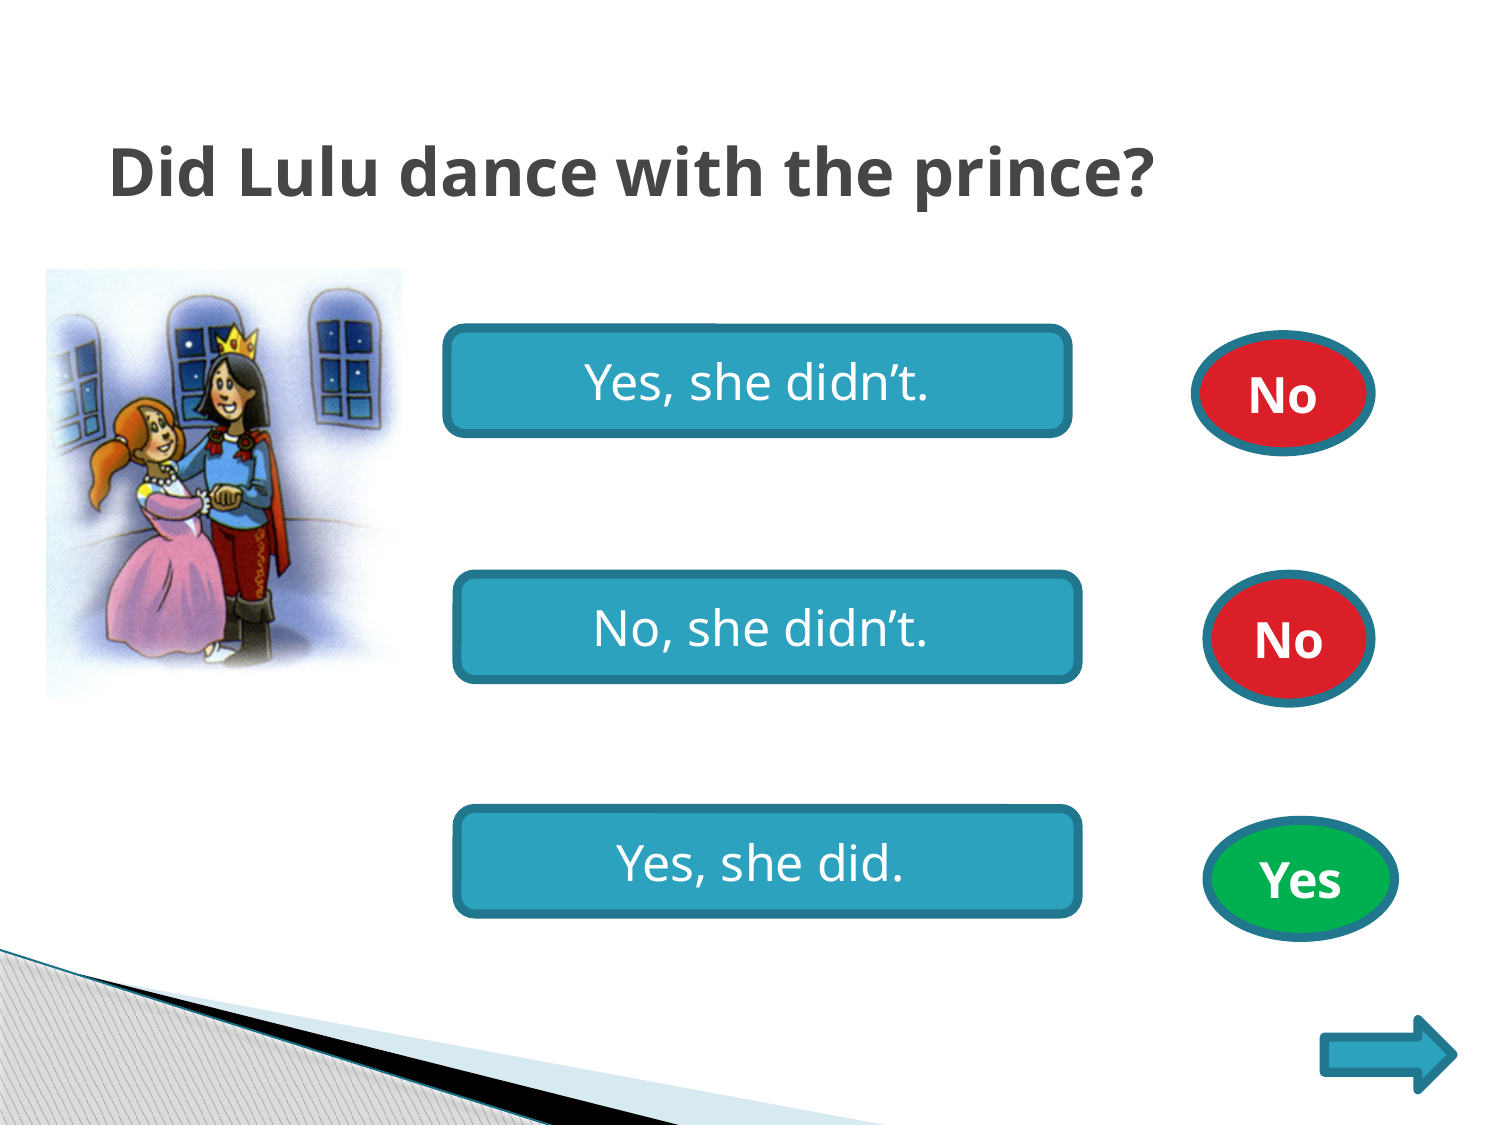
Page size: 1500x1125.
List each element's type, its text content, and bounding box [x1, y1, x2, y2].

text_box No [1202, 569, 1376, 708]
text_box No, she didn’t. [452, 569, 1083, 685]
text_box No [1190, 330, 1376, 457]
text_box Yes [1202, 815, 1400, 942]
text_box [1319, 1015, 1458, 1095]
title Did Lulu dance with the prince? [23, 70, 1465, 270]
text_box Yes, she did. [452, 803, 1083, 919]
text_box Yes, she didn’t. [442, 323, 1073, 439]
picture [46, 269, 402, 698]
